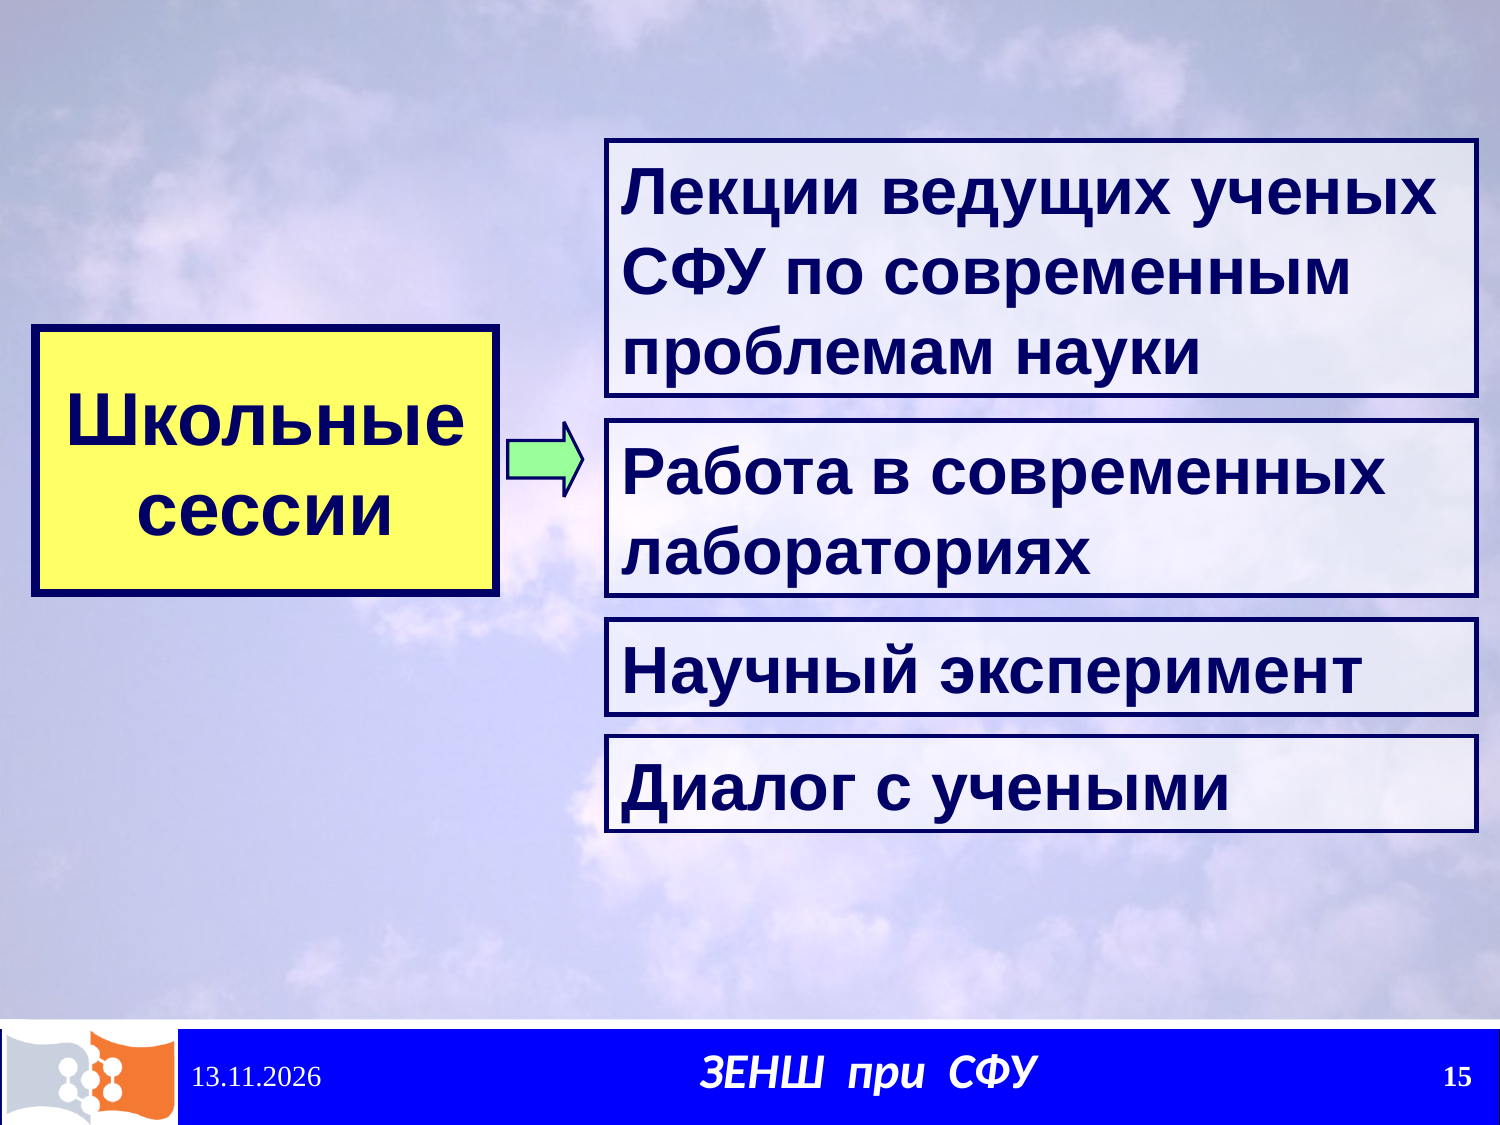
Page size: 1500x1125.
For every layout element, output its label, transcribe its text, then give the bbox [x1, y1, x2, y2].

picture [2, 1029, 178, 1125]
text_box Работа в современных лабораториях [606, 420, 1477, 596]
text_box Диалог с учеными [606, 735, 1477, 831]
text_box [507, 421, 583, 497]
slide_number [175, 1049, 489, 1125]
slide_number 15 [1174, 1049, 1488, 1125]
text_box Школьные сессии [35, 328, 497, 594]
text_box Научный эксперимент [606, 619, 1477, 715]
text_box Лекции ведущих ученых СФУ по современным проблемам науки [606, 140, 1477, 396]
